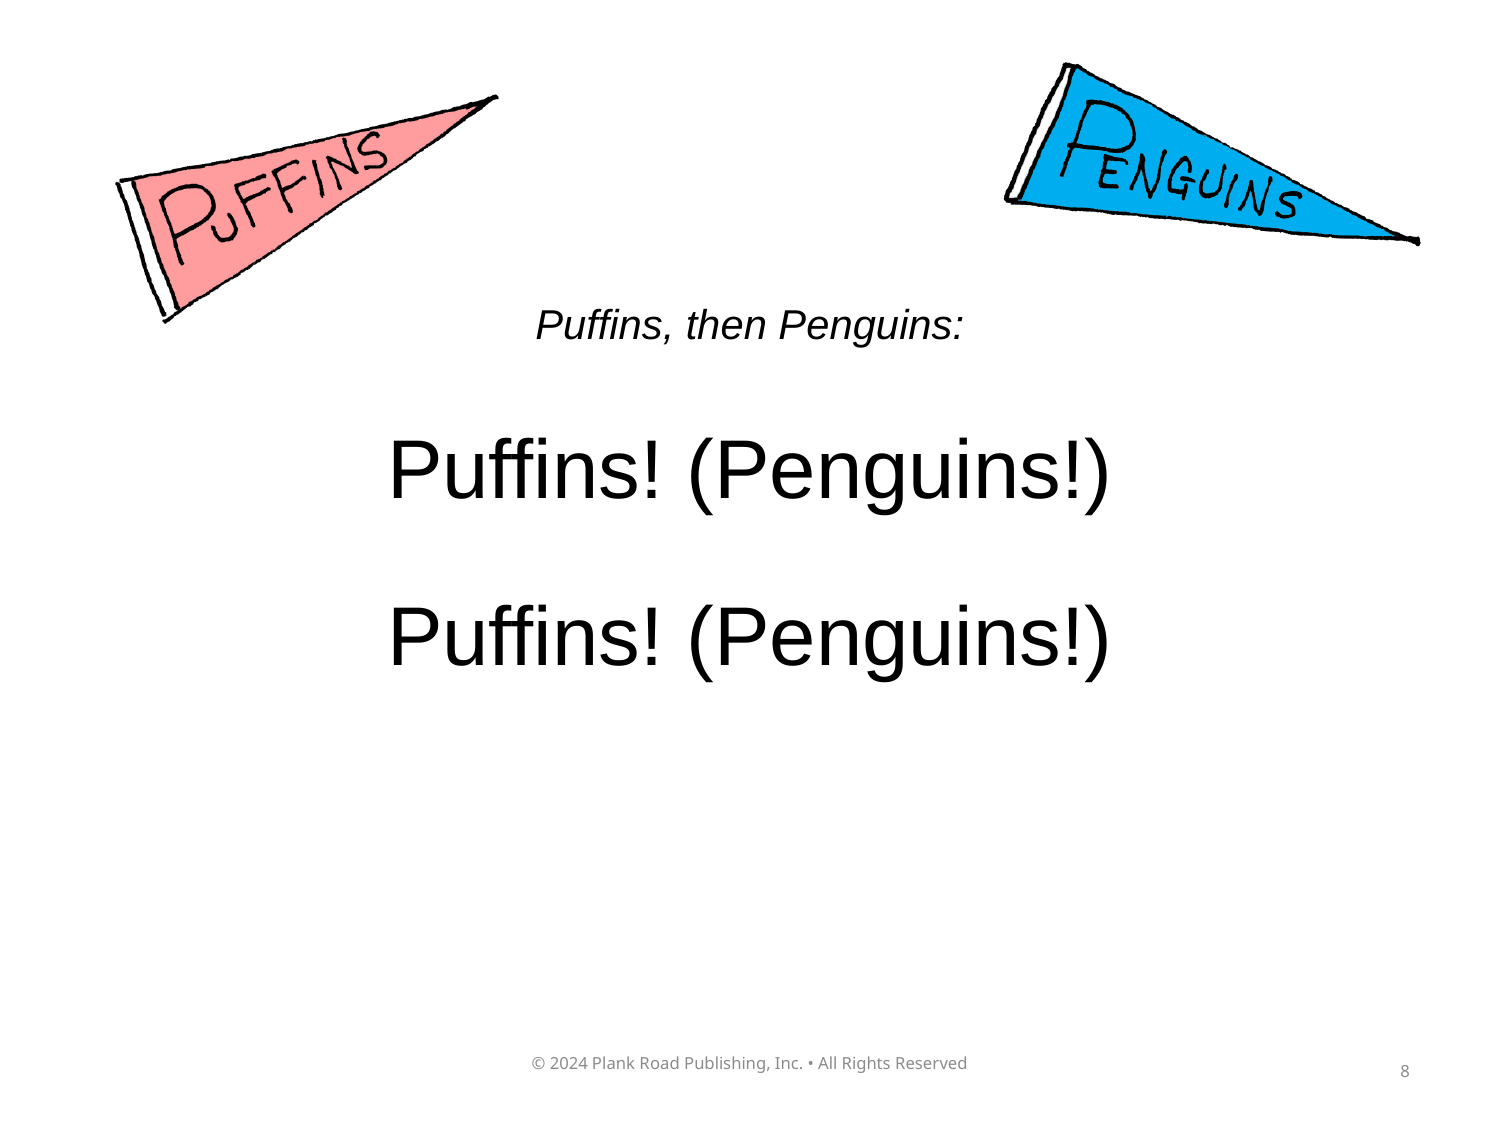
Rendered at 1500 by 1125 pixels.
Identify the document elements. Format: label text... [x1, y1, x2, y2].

picture [968, 27, 1477, 389]
list Puffins, then Penguins: Puffins! (Penguins!) Puffins! (Penguins!) [75, 266, 1425, 1014]
slide_number 8 [1074, 1042, 1425, 1103]
picture [55, 43, 569, 363]
